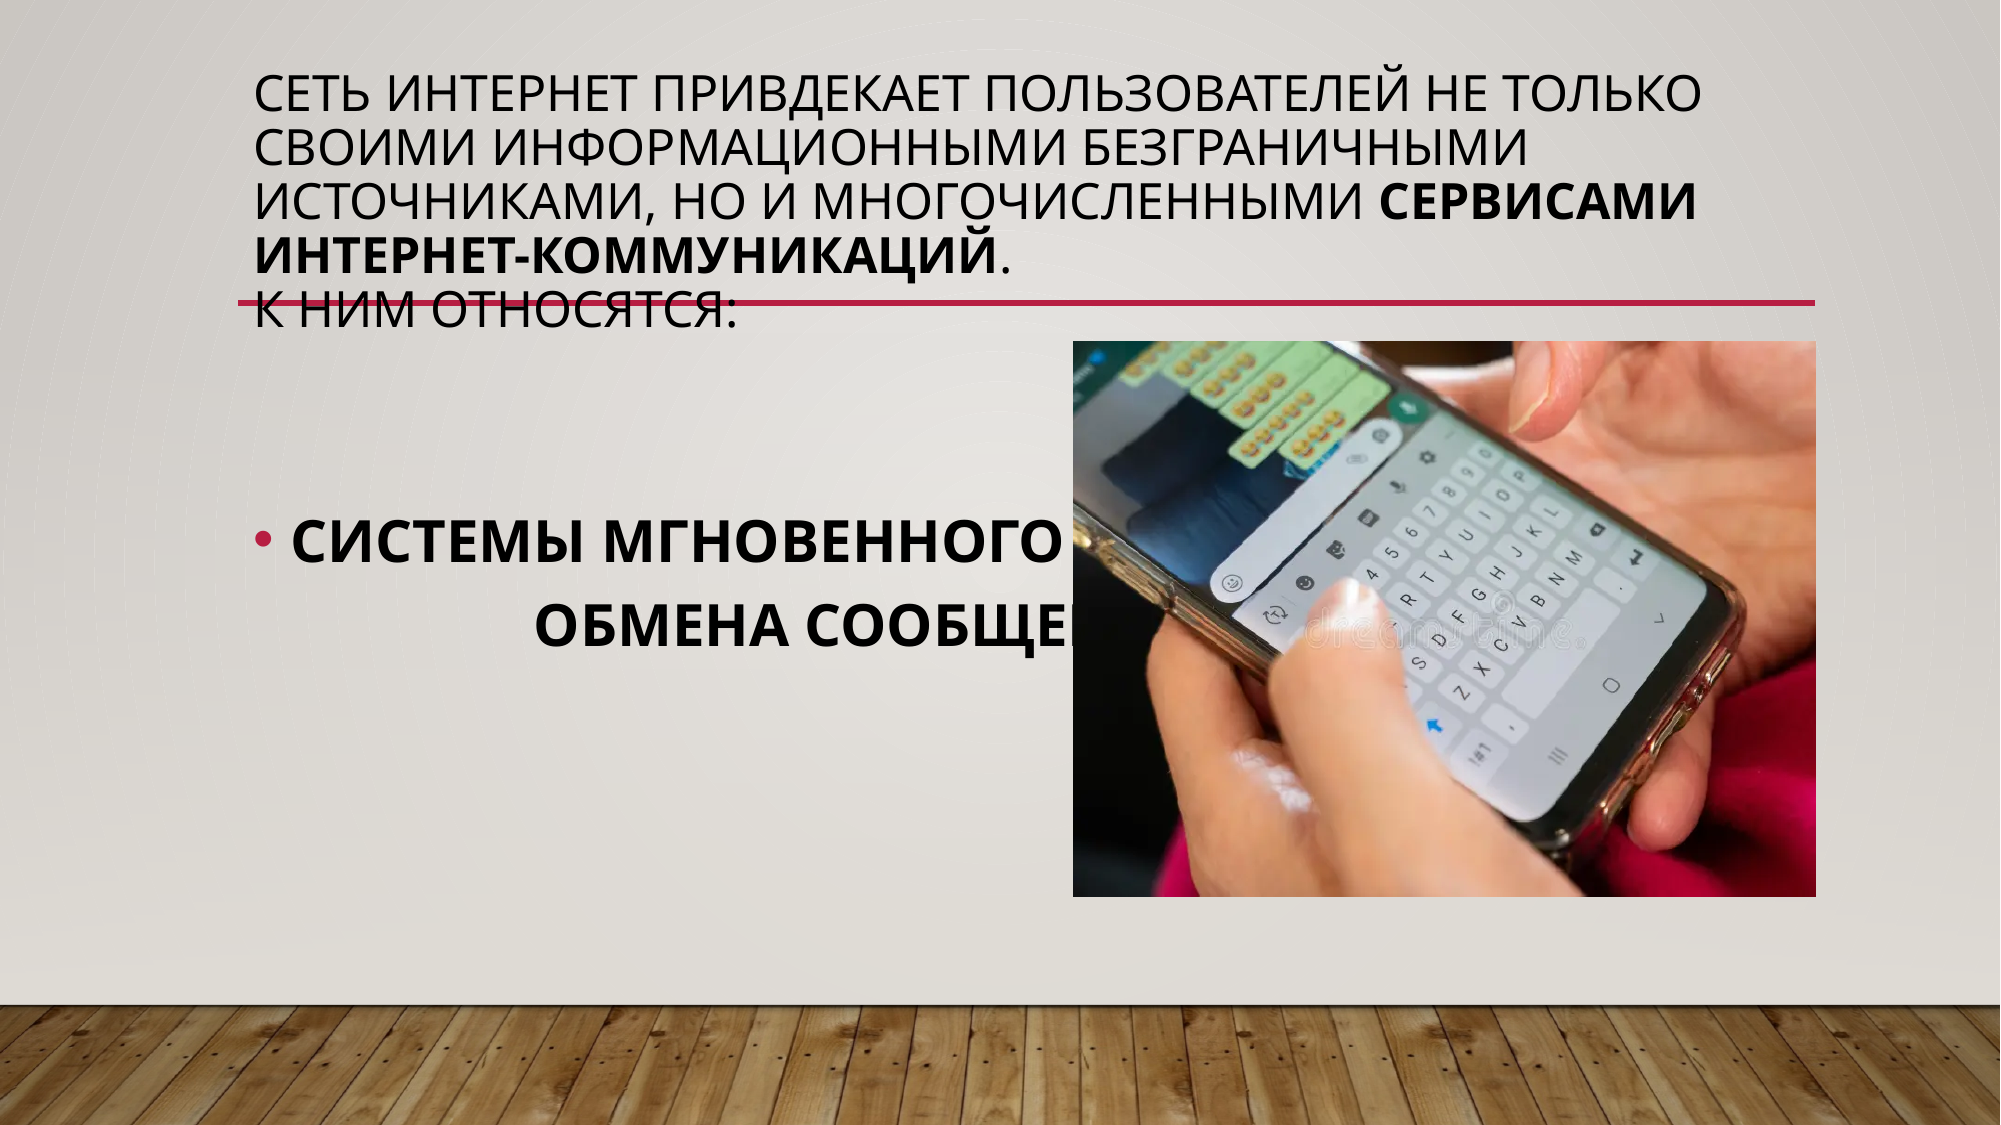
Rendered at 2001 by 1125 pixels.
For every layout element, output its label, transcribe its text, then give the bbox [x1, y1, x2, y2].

list СИСТЕМЫ МГНОВЕННОГО ОБМЕНА СООБЩЕНИЯМИ [238, 330, 1814, 897]
picture [0, 1005, 2000, 1125]
picture [1073, 341, 1816, 897]
title СЕТЬ ИНТЕРНЕТ ПРИВДЕКАЕТ ПОЛЬЗОВАТЕЛЕЙ НЕ ТОЛЬКО СВОИМИ ИНФОРМАЦИОННЫМИ БЕЗГРАНИЧНЫМИ ИСТОЧНИКАМИ, НО И МНОГОЧИСЛЕННЫМИ СЕРВИСАМИ ИНТЕРНЕТ-КОММУНИКАЦИЙ. К НИМ ОТНОСЯТСЯ: [238, 60, 1814, 305]
